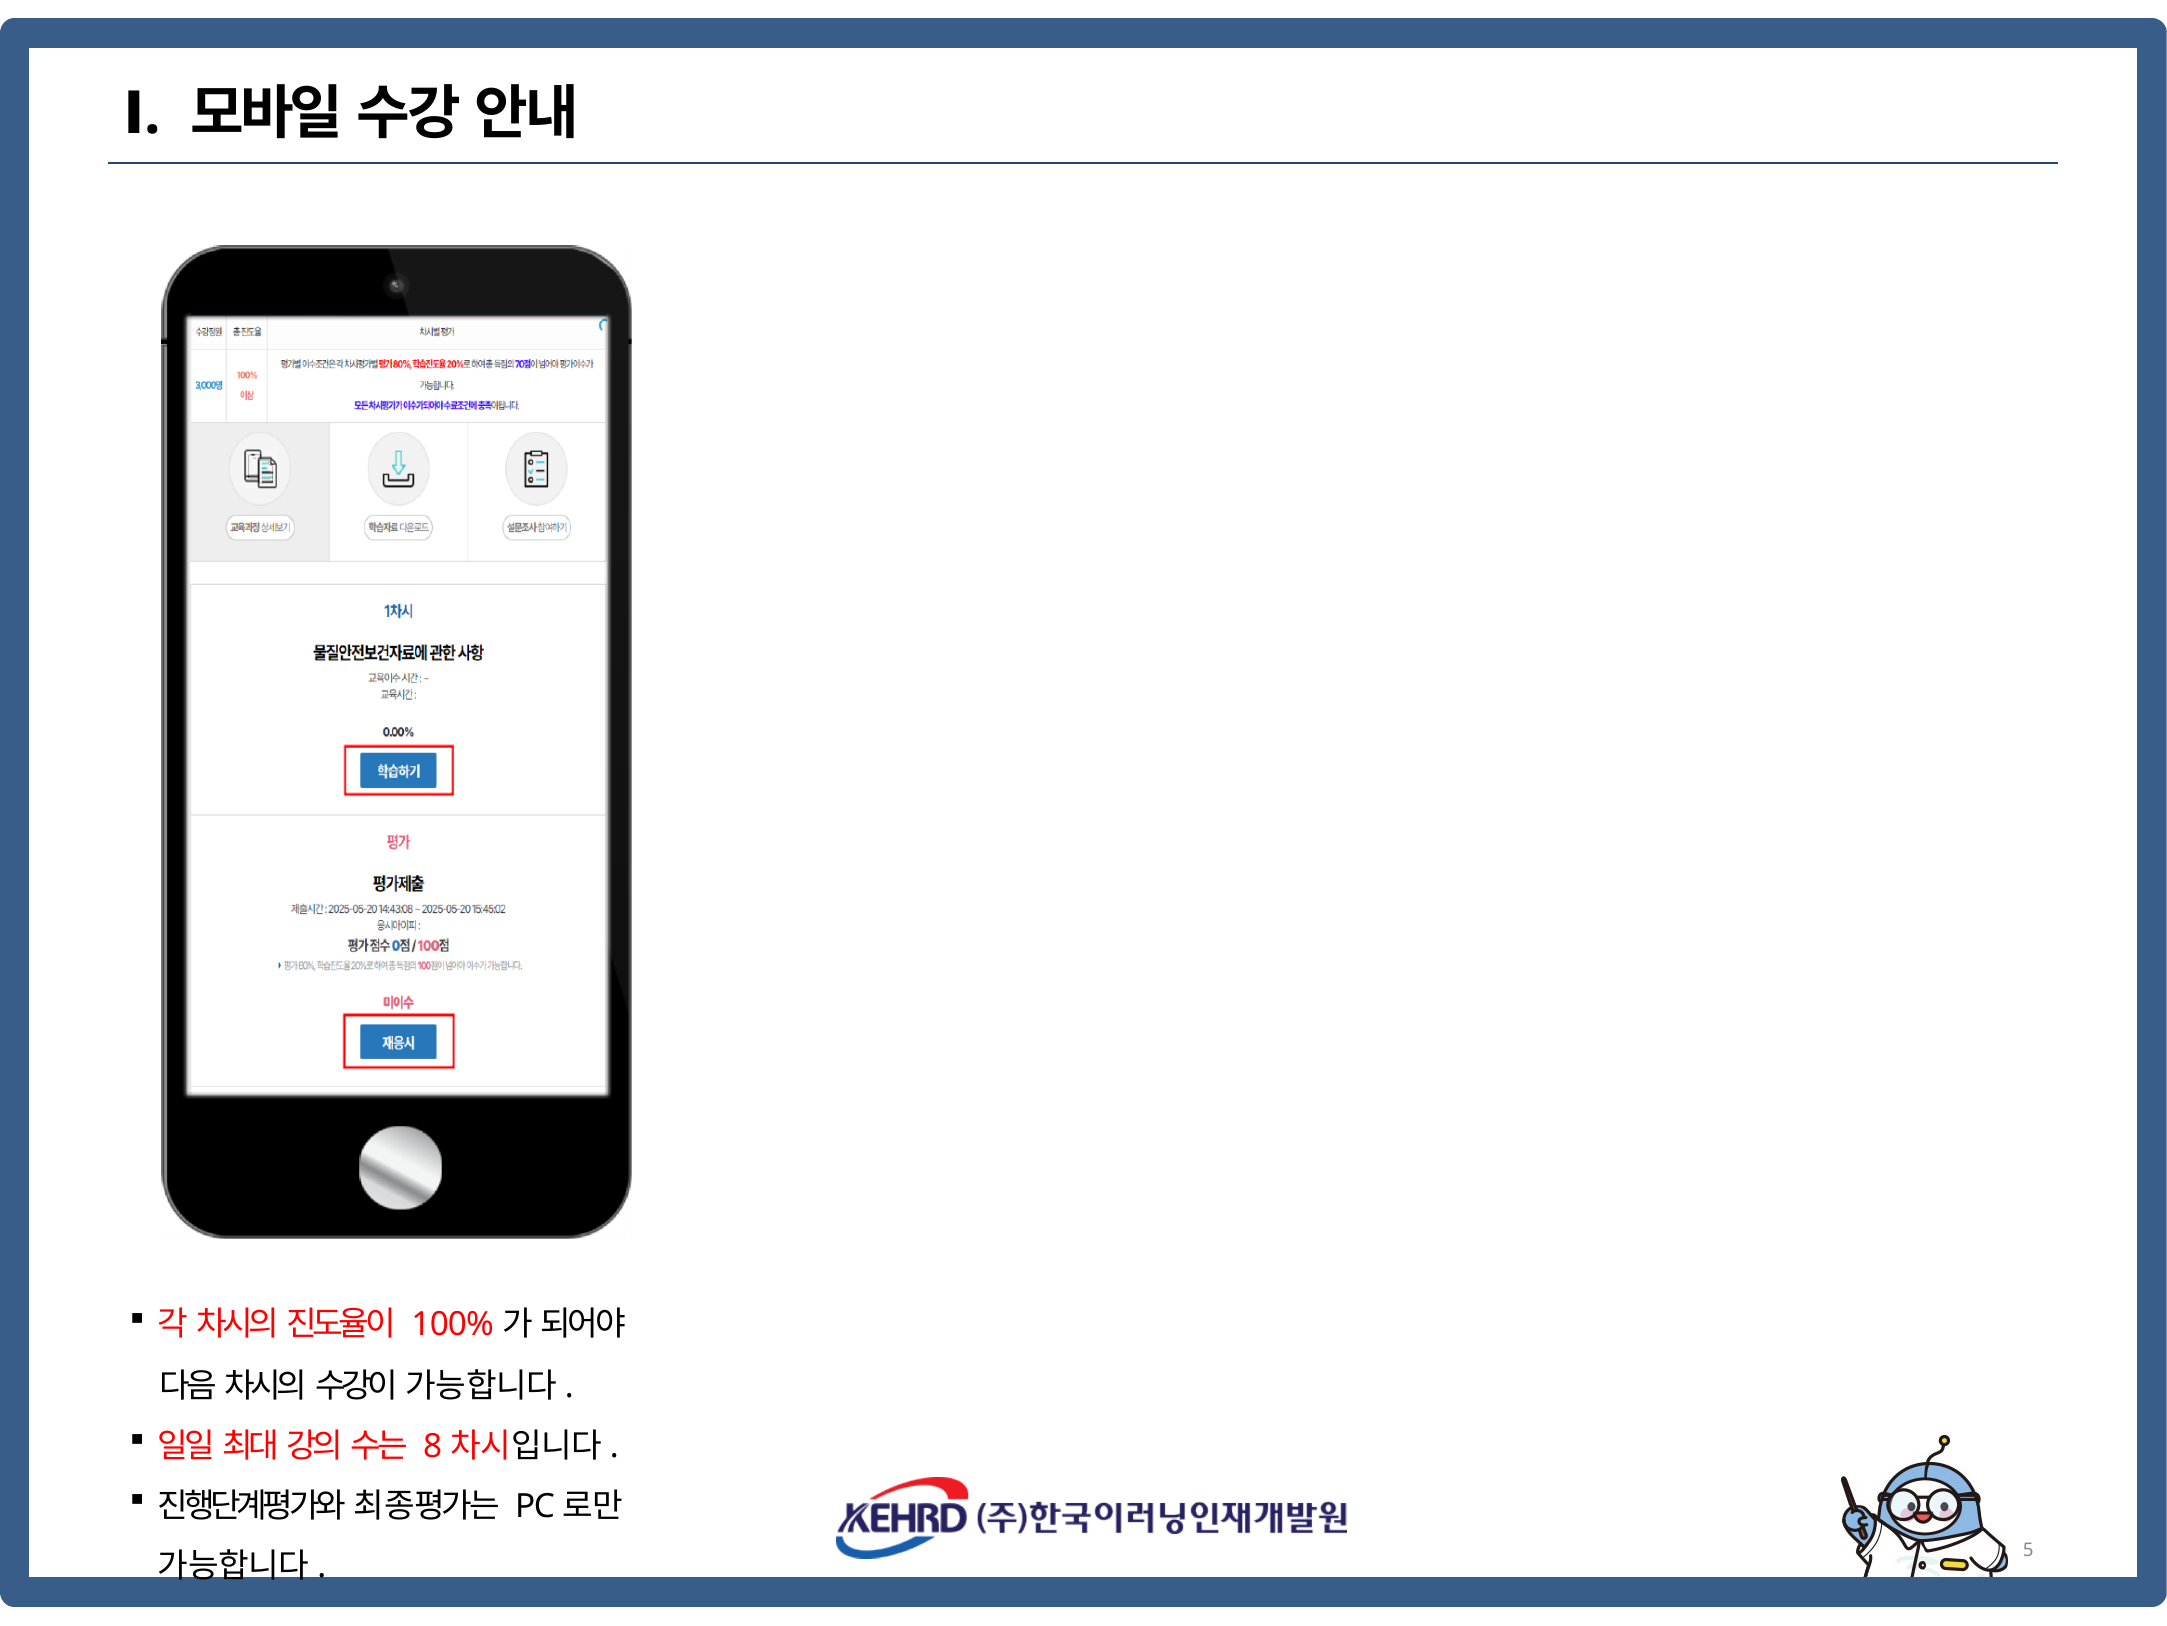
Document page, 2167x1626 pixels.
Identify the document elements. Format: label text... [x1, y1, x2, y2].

slide_number 5 [2016, 1534, 2052, 1625]
picture [1841, 1435, 2008, 1577]
picture [836, 1477, 1347, 1559]
text_box 각 차시의 진도율이 100%가 되어야 다음 차시의 수강이 가능합니다. 일일 최대 강의 수는 8차시입니다. 진행단계평가와 최종평가는 PC로만 가능합니다. [127, 1280, 784, 1584]
picture [161, 245, 632, 1239]
title Ⅰ. 모바일 수강 안내 [121, 73, 626, 347]
